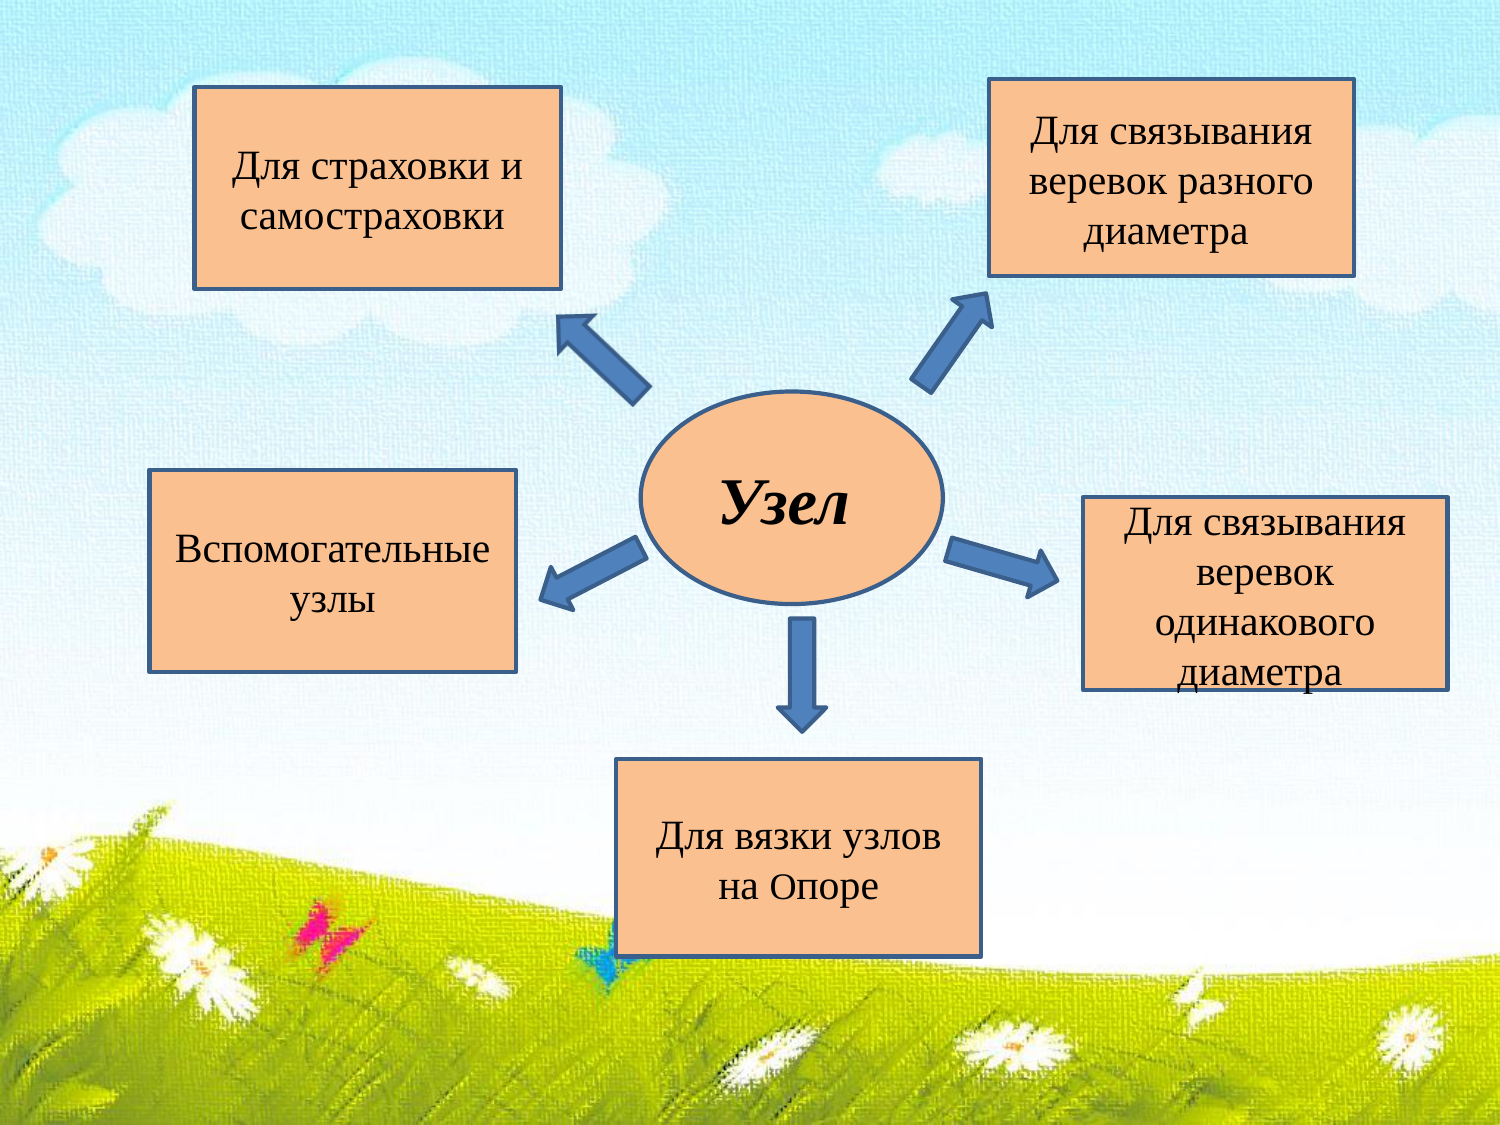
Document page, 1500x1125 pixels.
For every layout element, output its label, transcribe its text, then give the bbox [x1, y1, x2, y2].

text_box [911, 293, 993, 393]
text_box [945, 537, 1058, 598]
text_box Для вязки узлов на Опоре [616, 758, 982, 957]
text_box [540, 536, 647, 611]
text_box Для страховки и самостраховки [194, 86, 561, 290]
picture [0, 0, 1500, 1125]
text_box Вспомогательные узлы [149, 469, 516, 673]
text_box Для связывания веревок разного диаметра [989, 78, 1354, 277]
text_box Узел [640, 391, 943, 605]
text_box Для связывания веревок одинакового диаметра [1082, 497, 1448, 690]
text_box [777, 618, 827, 732]
